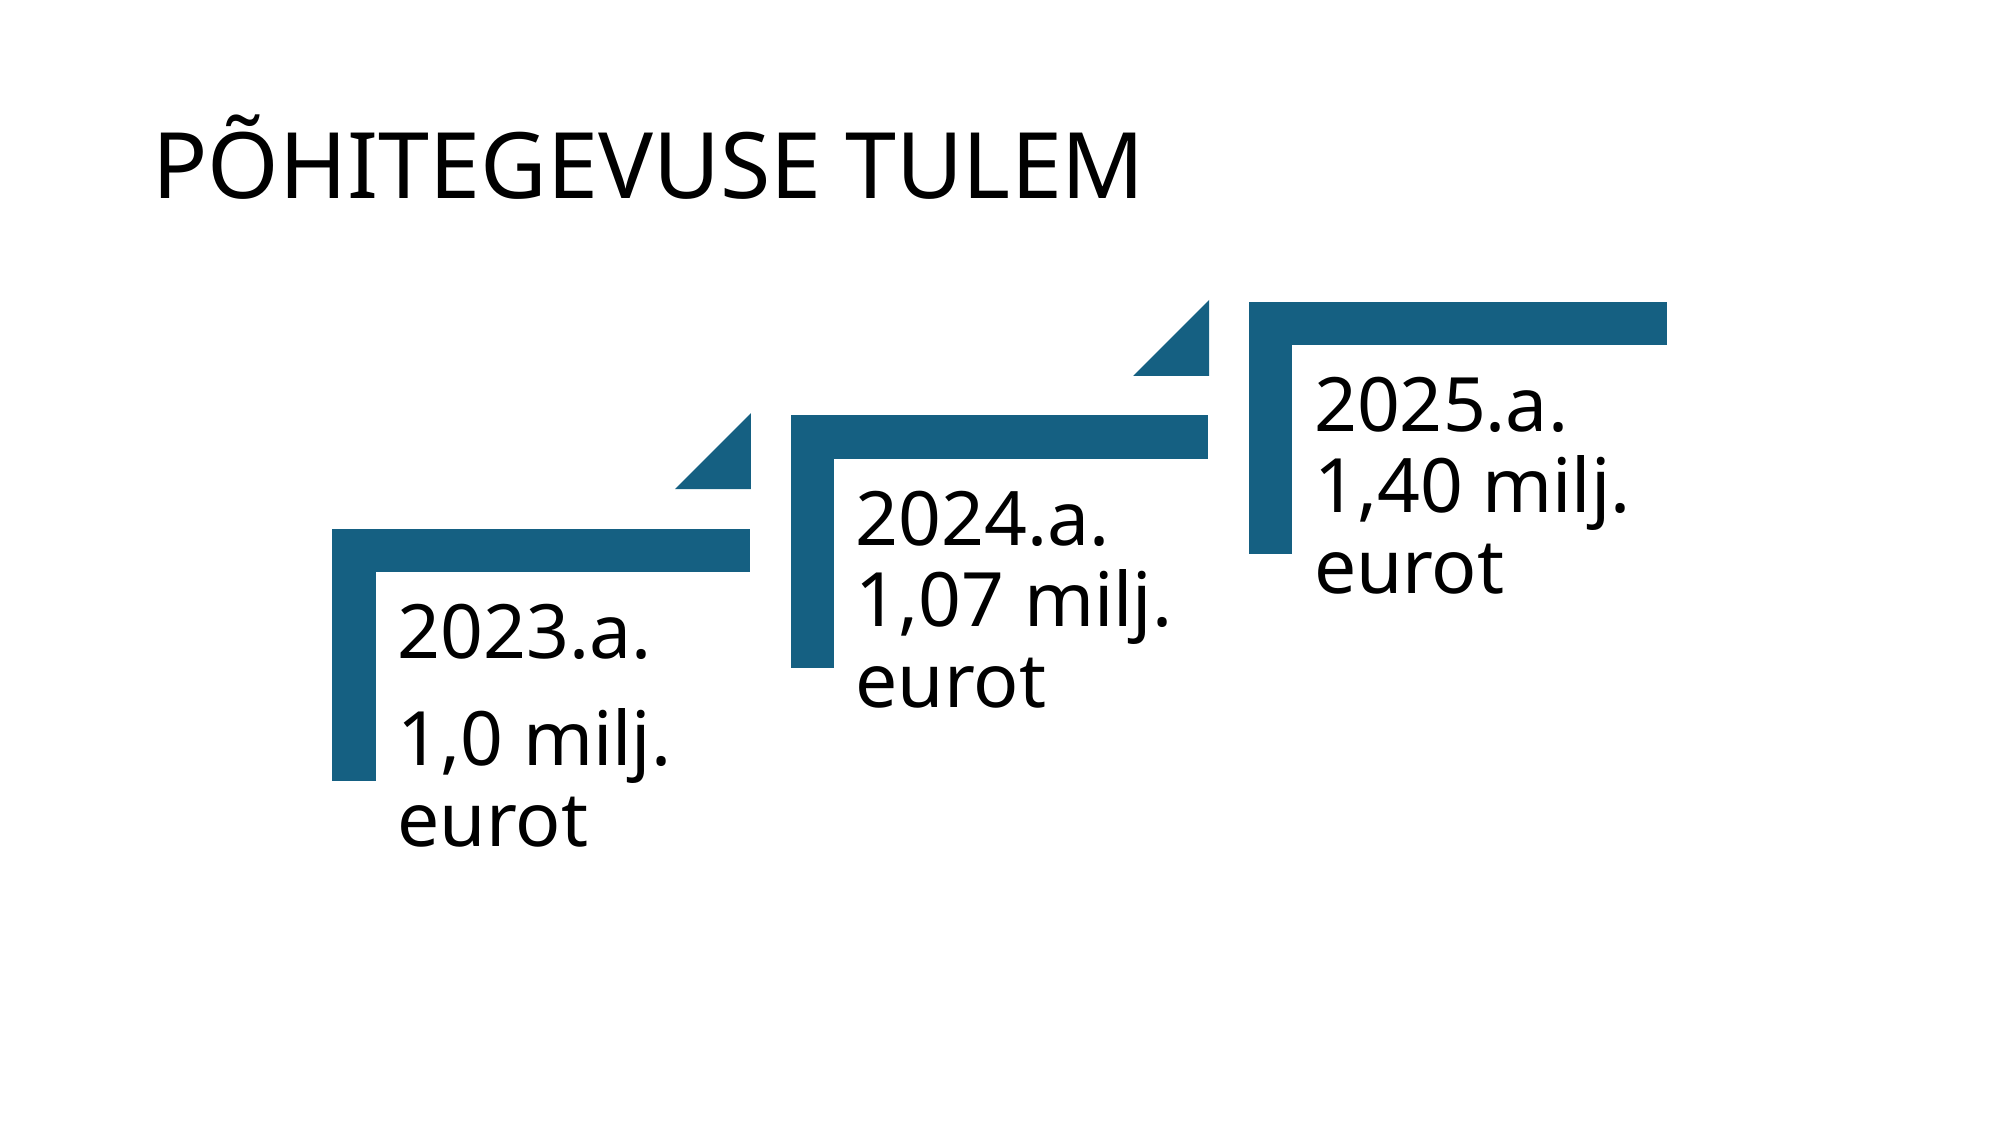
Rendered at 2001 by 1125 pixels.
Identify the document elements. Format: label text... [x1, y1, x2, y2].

title PÕHITEGEVUSE TULEM [137, 59, 1863, 278]
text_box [332, 276, 1668, 927]
